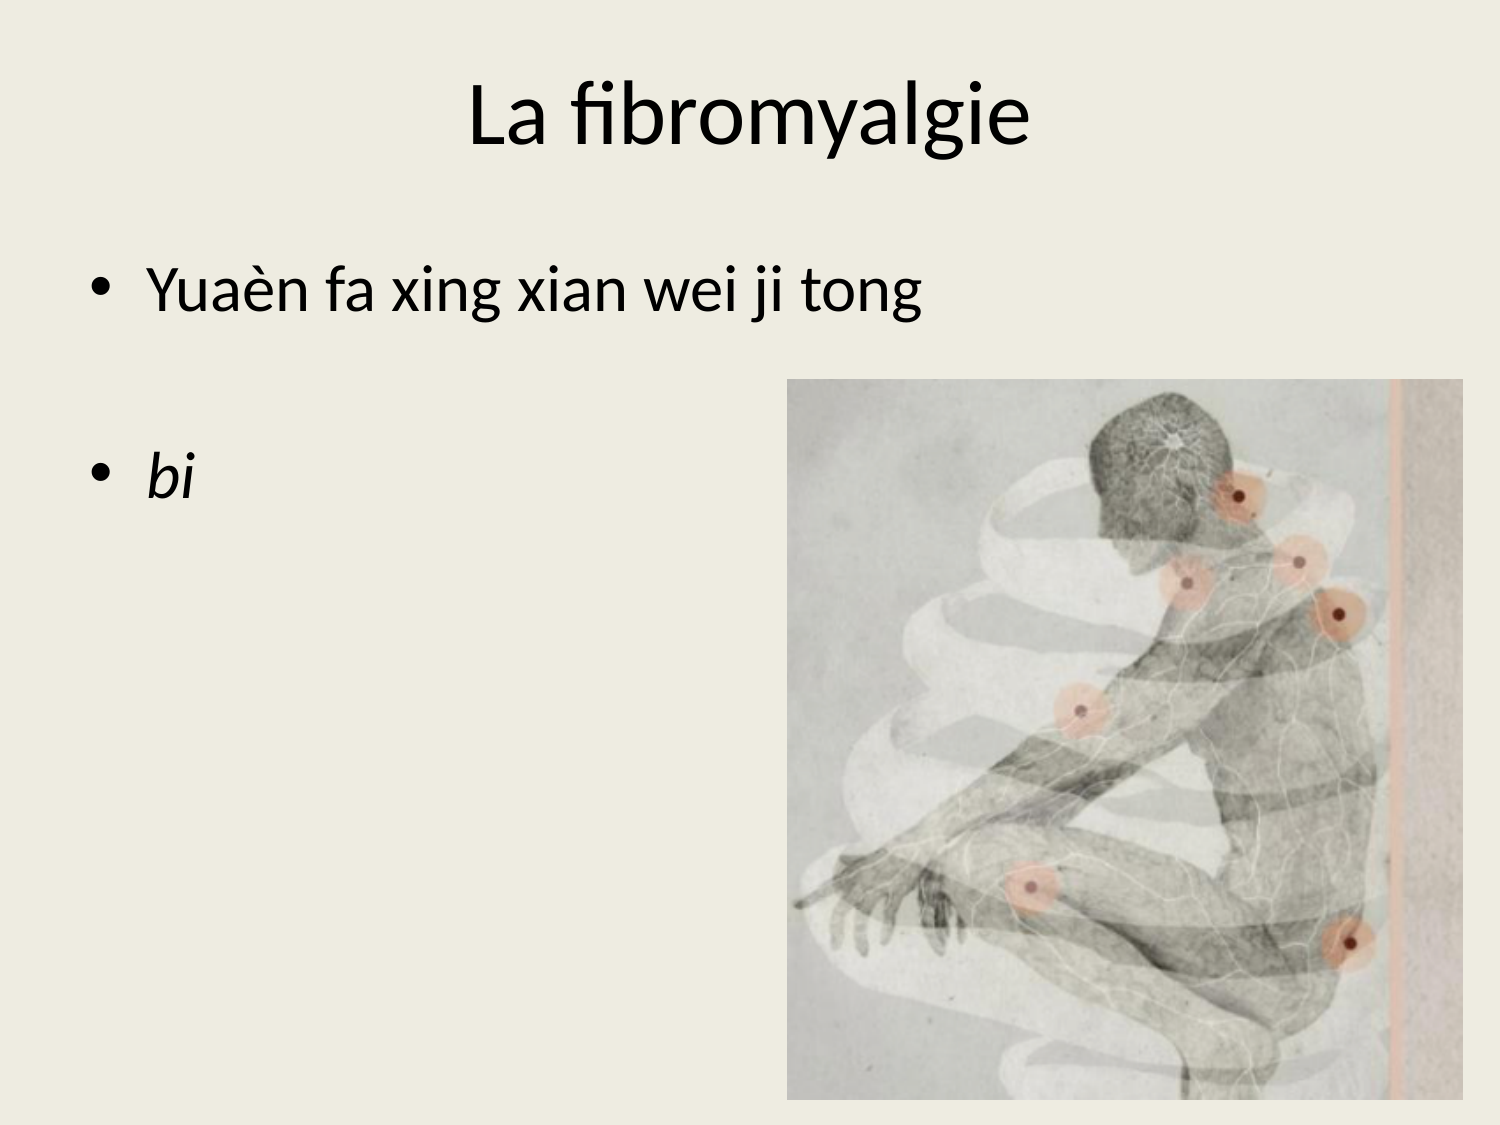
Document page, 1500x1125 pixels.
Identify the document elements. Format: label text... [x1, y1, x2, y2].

title La fibromyalgie [75, 45, 1425, 233]
picture [787, 378, 1463, 1101]
list Yuaèn fa xing xian wei ji tong bi [75, 237, 1425, 980]
